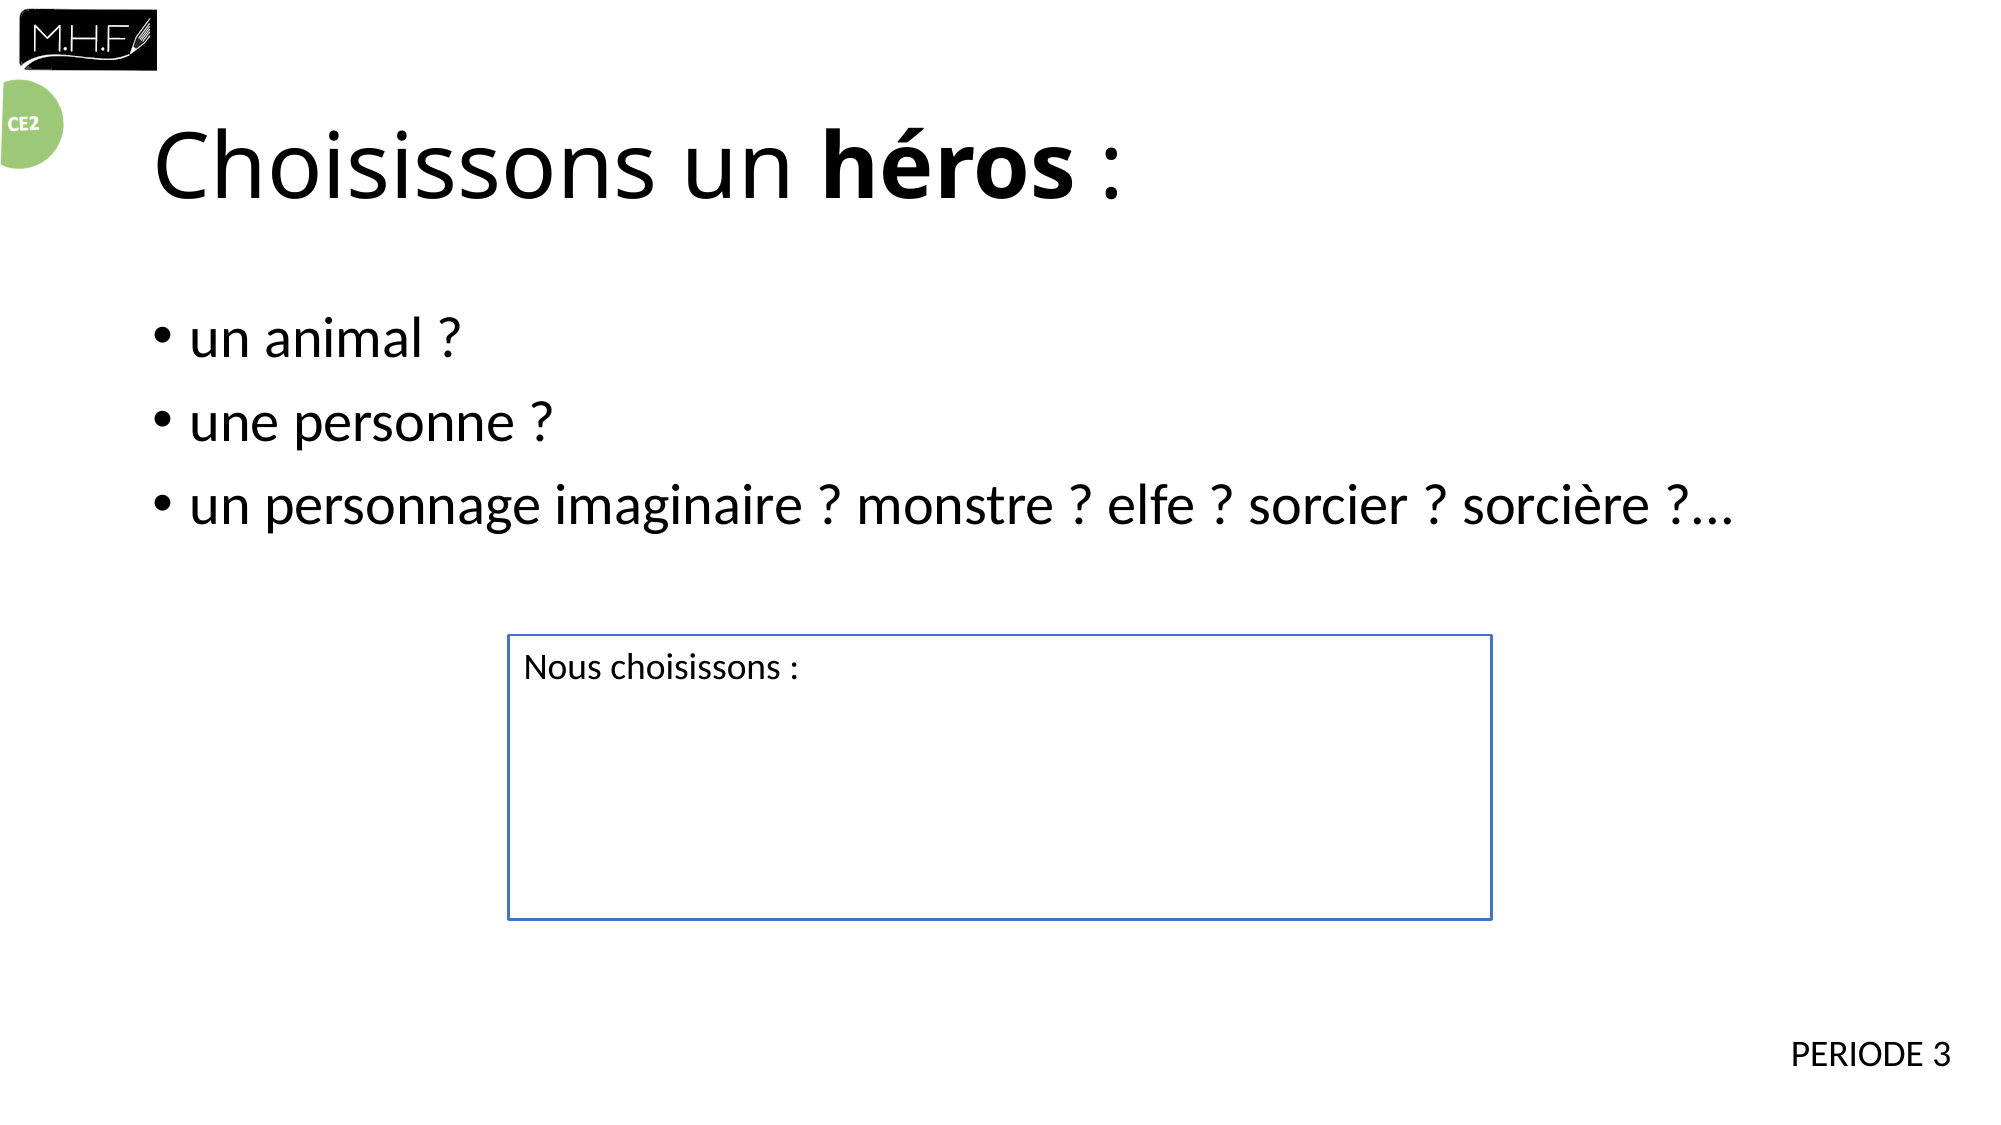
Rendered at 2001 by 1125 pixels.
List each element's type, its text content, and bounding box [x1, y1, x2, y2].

text_box PERIODE 3 [1362, 1021, 1967, 1082]
text_box Nous choisissons : [508, 634, 1492, 920]
title Choisissons un héros : [137, 59, 1863, 278]
picture [0, 7, 157, 207]
list un animal ? une personne ? un personnage imaginaire ? monstre ? elfe ? sorcier ? sorcière ?... [137, 299, 1863, 1014]
